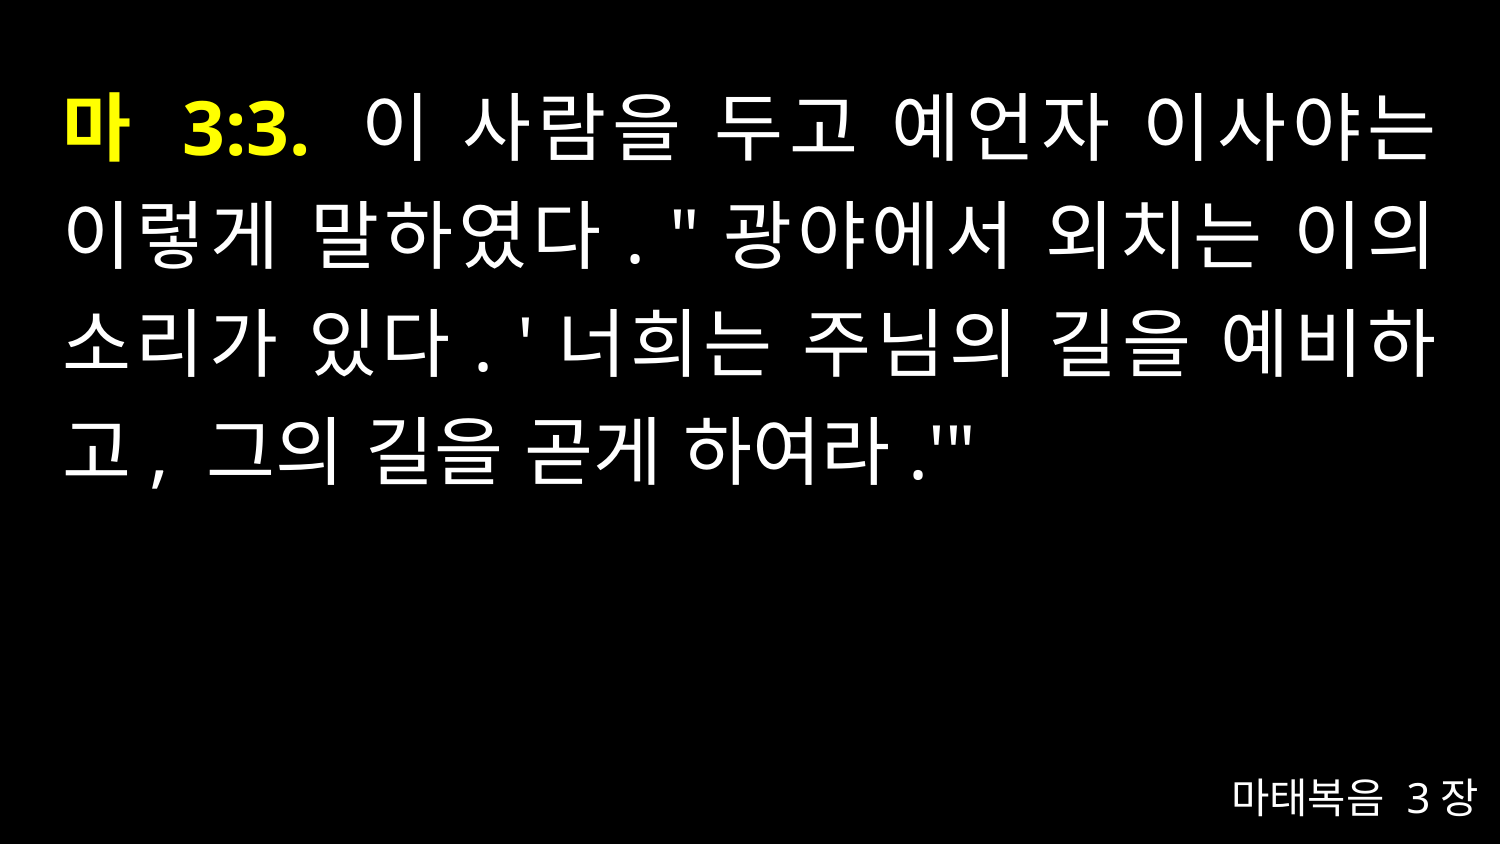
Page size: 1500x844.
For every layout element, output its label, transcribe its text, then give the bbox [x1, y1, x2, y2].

title 마 3:3. 이 사람을 두고 예언자 이사야는 이렇게 말하였다. "광야에서 외치는 이의 소리가 있다. '너희는 주님의 길을 예비하고, 그의 길을 곧게 하여라.'" [0, 0, 1500, 844]
subtitle 마태복음 3장 [916, 770, 1500, 844]
